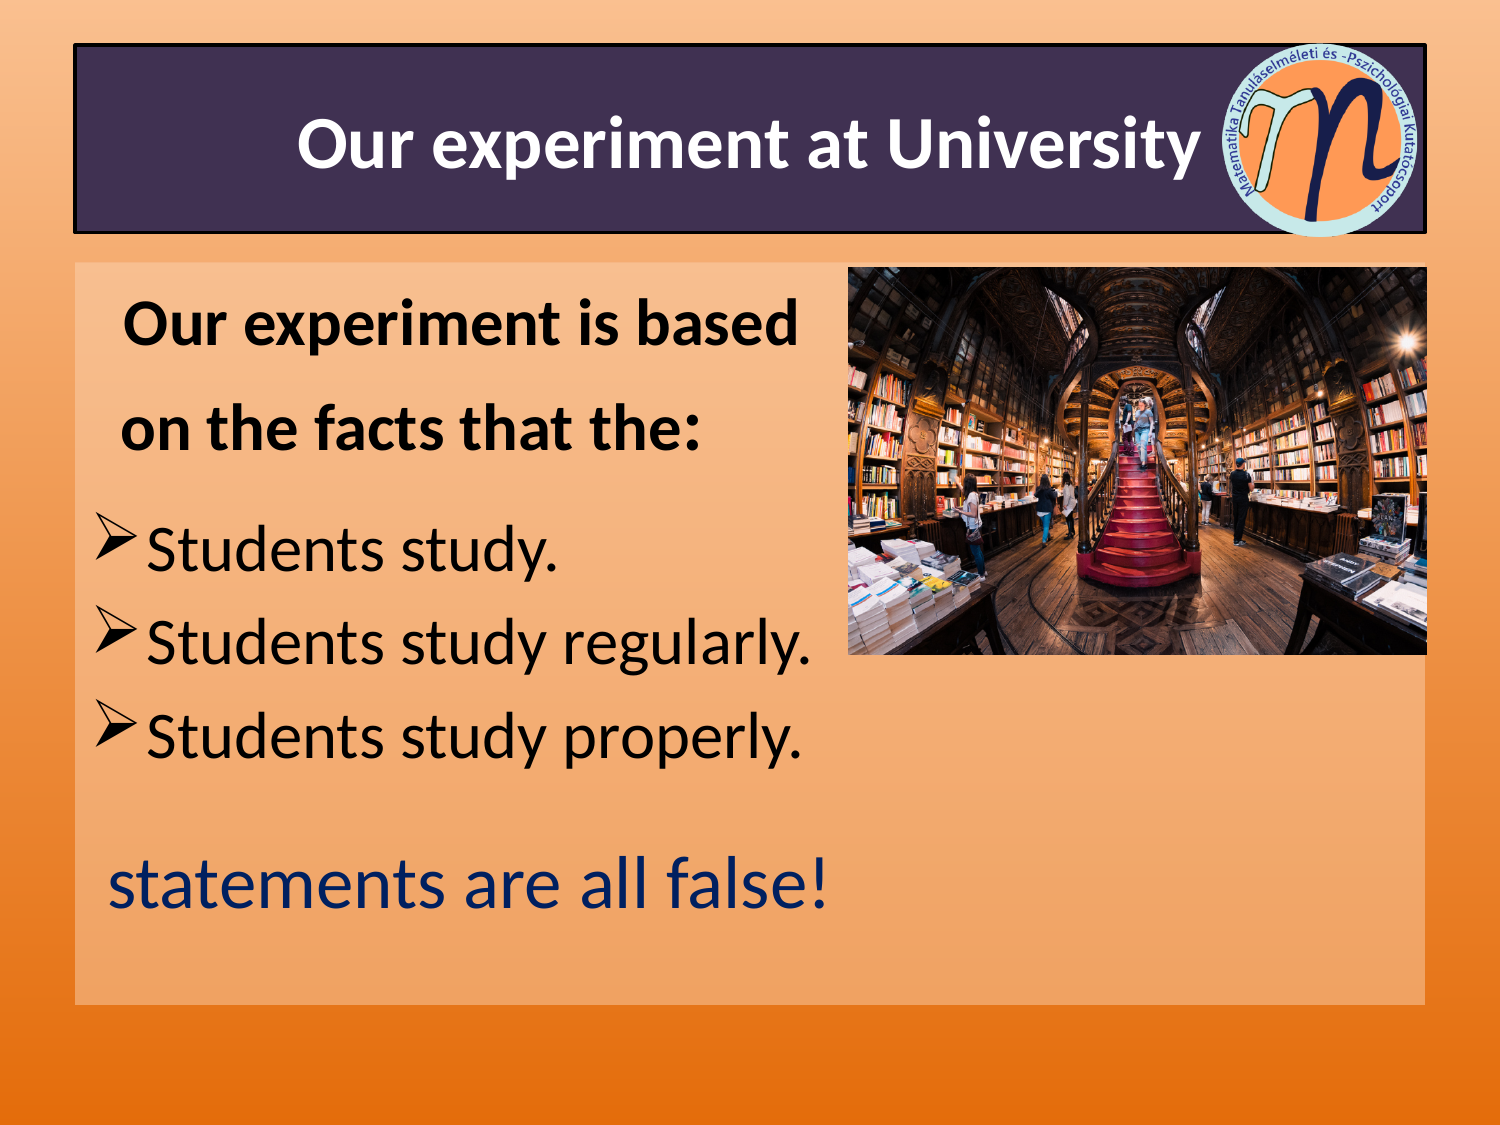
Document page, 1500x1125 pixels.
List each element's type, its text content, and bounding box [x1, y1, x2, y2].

picture [847, 267, 1427, 655]
list Our experiment is based on the facts that the: Students study. Students study regularly. Students study properly. statements are all false! [75, 262, 1425, 1005]
picture [1222, 40, 1422, 238]
title Our experiment at University [73, 43, 1218, 234]
